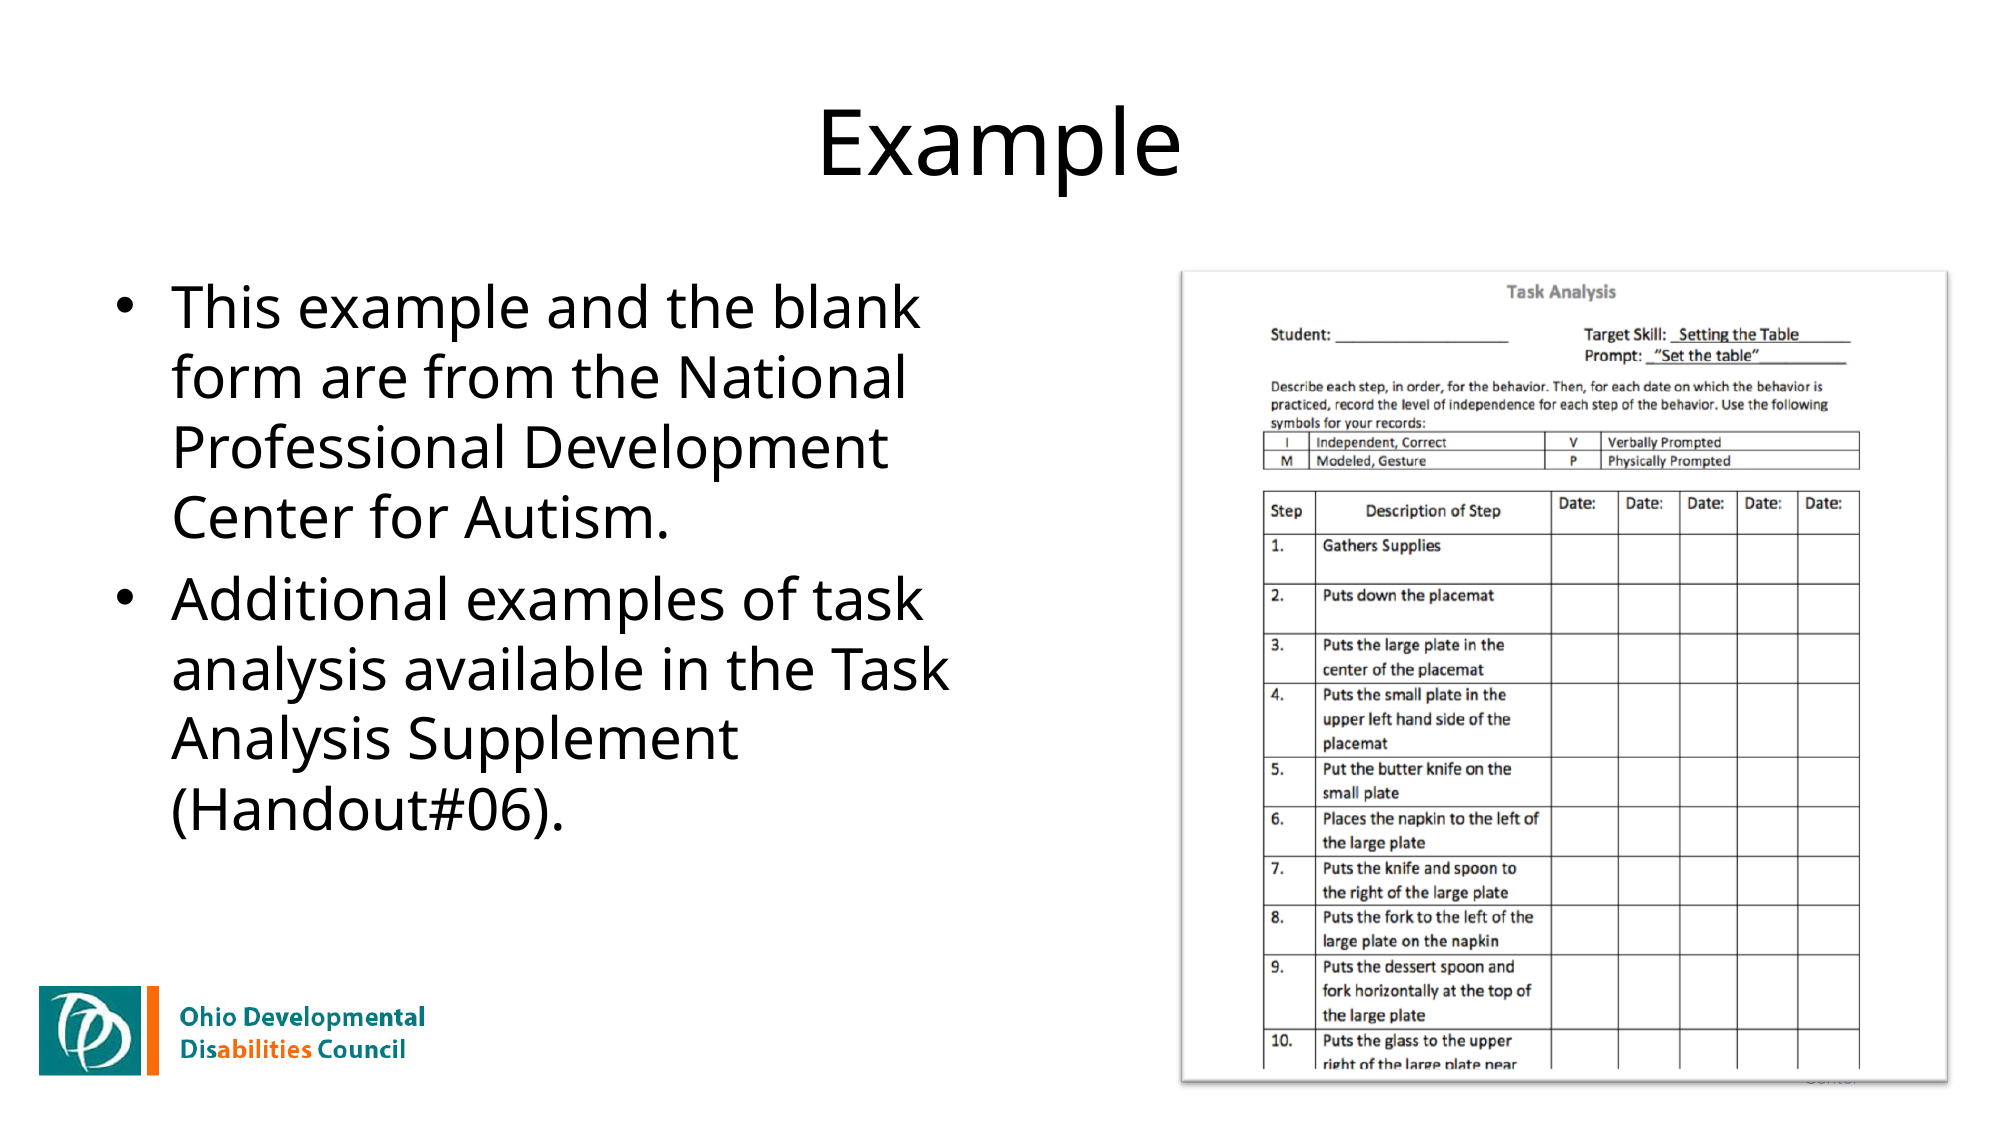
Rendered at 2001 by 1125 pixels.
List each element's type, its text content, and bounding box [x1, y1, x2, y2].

list This example and the blank form are from the National Professional Development Center for Autism. Additional examples of task analysis available in the Task Analysis Supplement (Handout#06). [99, 262, 984, 1005]
picture [26, 986, 471, 1085]
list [1169, 262, 1957, 1092]
title Example [99, 45, 1900, 233]
